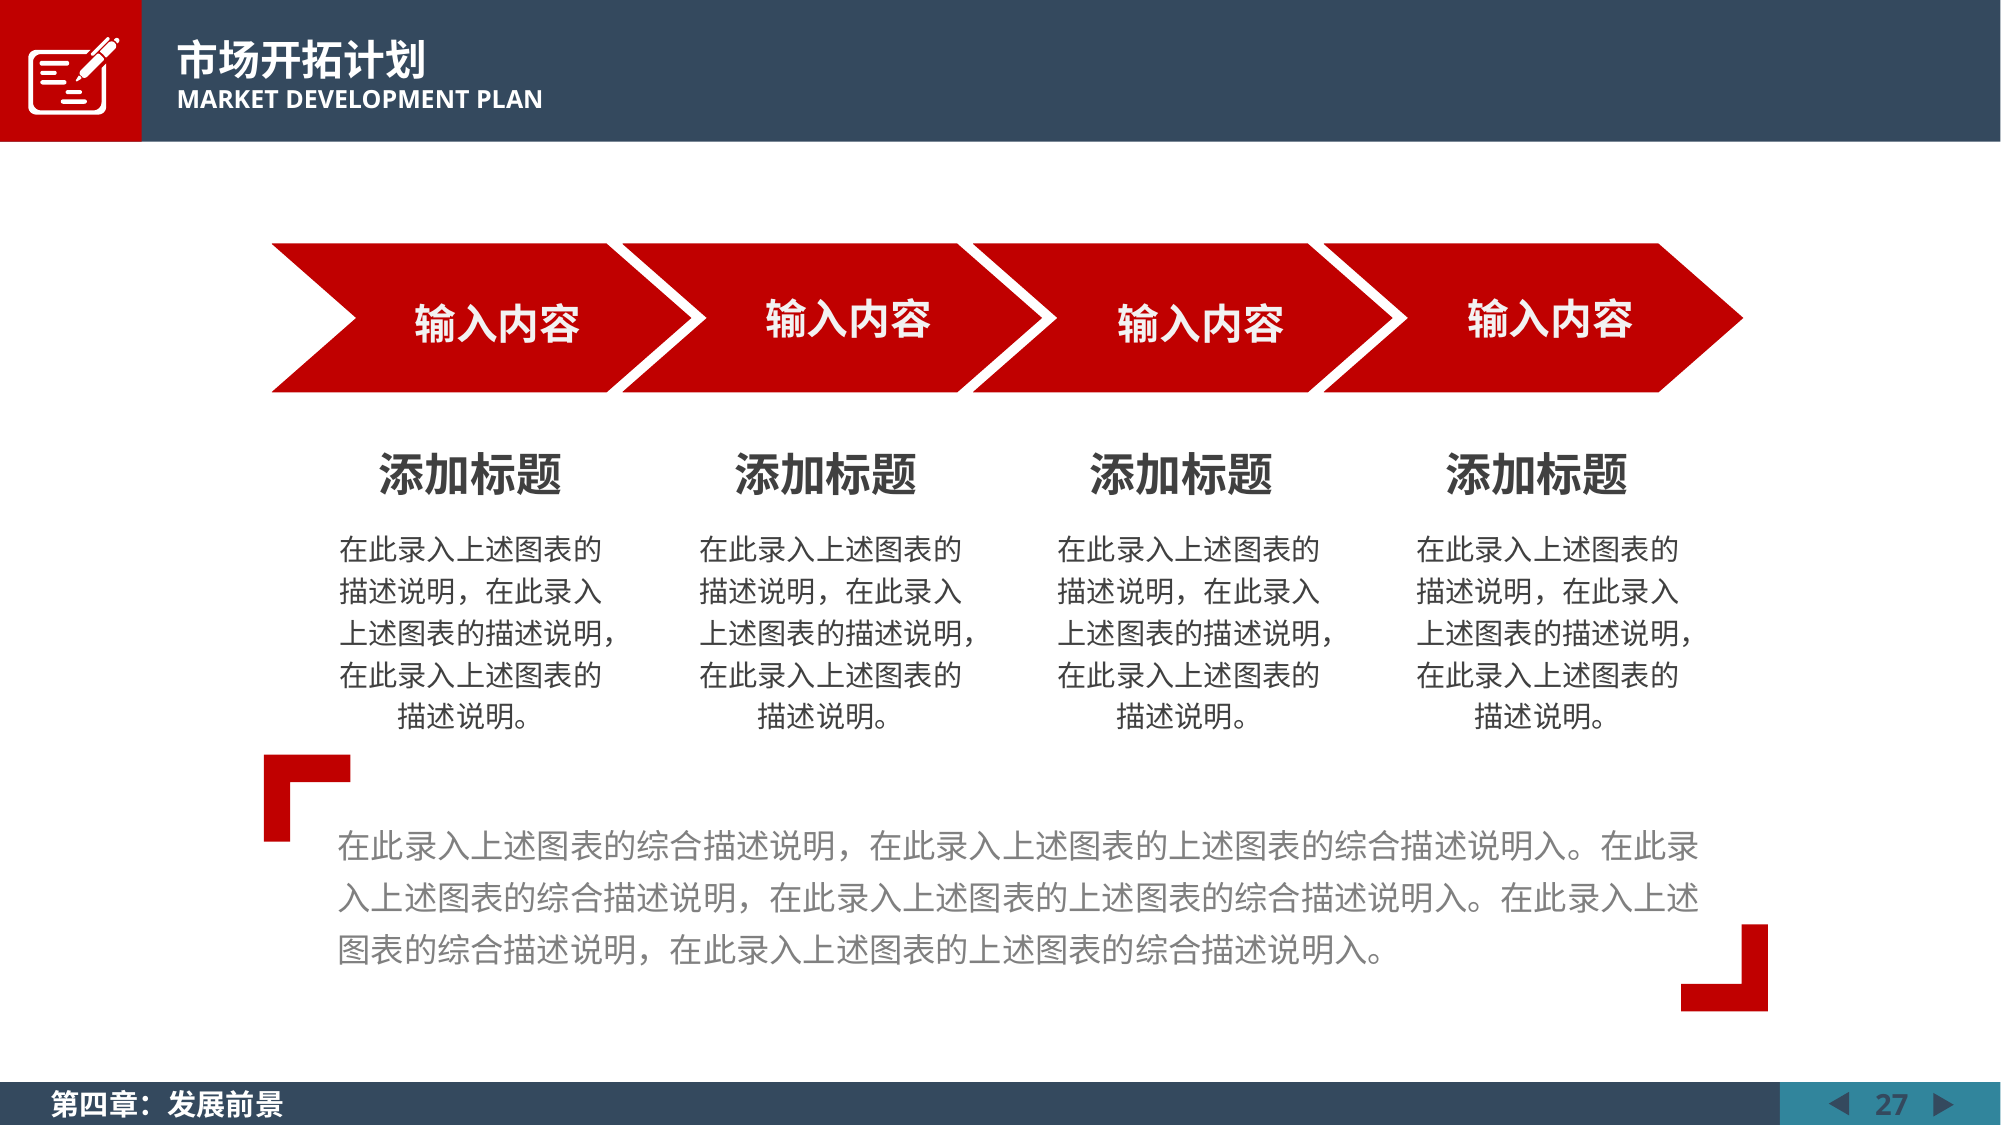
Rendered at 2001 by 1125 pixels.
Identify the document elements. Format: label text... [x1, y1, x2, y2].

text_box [693, 243, 970, 393]
text_box [0, 0, 144, 144]
text_box 在此录入上述图表的描述说明，在此录入上述图表的描述说明，在此录入上述图表的描述说明。 [1394, 516, 1702, 742]
text_box [28, 49, 107, 115]
text_box [1681, 924, 1768, 1012]
text_box 在此录入上述图表的综合描述说明，在此录入上述图表的上述图表的综合描述说明入。在此录入上述图表的综合描述说明，在此录入上述图表的上述图表的综合描述说明入。在此录入上述图表的综合描述说明，在此录入上述图表的上述图表的综合描述说明入。 [322, 806, 1725, 977]
text_box 添加标题 [363, 438, 577, 508]
text_box 在此录入上述图表的描述说明，在此录入上述图表的描述说明，在此录入上述图表的描述说明。 [1034, 516, 1345, 742]
text_box 添加标题 [719, 438, 933, 508]
text_box [144, 0, 2001, 144]
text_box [271, 243, 692, 393]
text_box [339, 1080, 1778, 1125]
text_box 在此录入上述图表的描述说明，在此录入上述图表的描述说明，在此录入上述图表的描述说明。 [314, 516, 628, 742]
text_box [75, 37, 120, 82]
text_box 添加标题 [1074, 438, 1288, 508]
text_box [972, 243, 1393, 393]
text_box 27 [1779, 1078, 2001, 1125]
text_box 市场开拓计划 MARKET DEVELOPMENT PLAN [161, 59, 859, 138]
text_box 添加标题 [1430, 438, 1644, 508]
text_box 在此录入上述图表的描述说明，在此录入上述图表的描述说明，在此录入上述图表的描述说明。 [676, 516, 985, 742]
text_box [1395, 243, 1744, 393]
text_box 第四章：发展前景 [0, 1078, 339, 1125]
text_box [263, 754, 351, 842]
